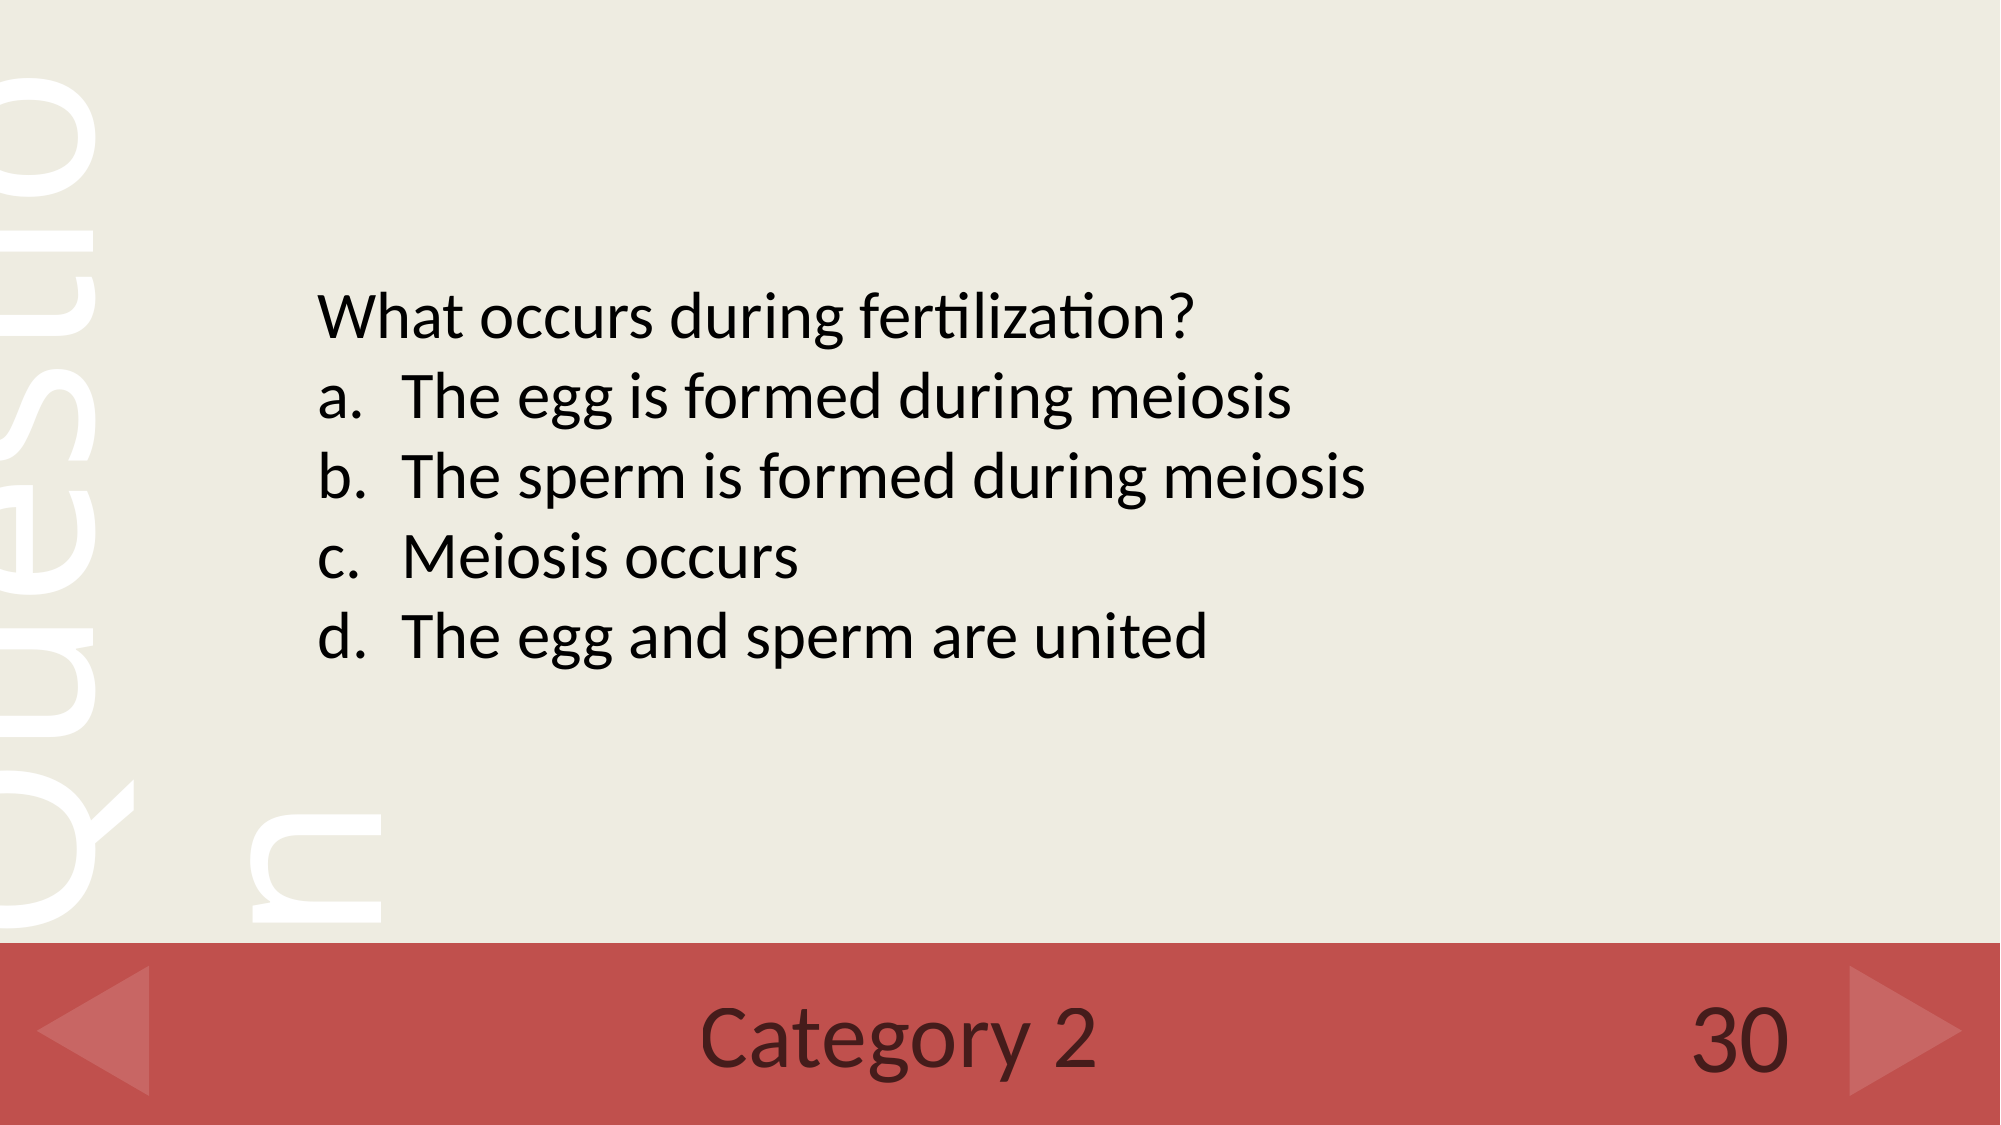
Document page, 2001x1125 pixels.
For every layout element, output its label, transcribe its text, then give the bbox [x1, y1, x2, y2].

list 30 [1800, 967, 1806, 1097]
list What occurs during fertilization? The egg is formed during meiosis The sperm is formed during meiosis Meiosis occurs The egg and sperm are united [302, 307, 1760, 636]
title Category 2 [0, 937, 1800, 1125]
